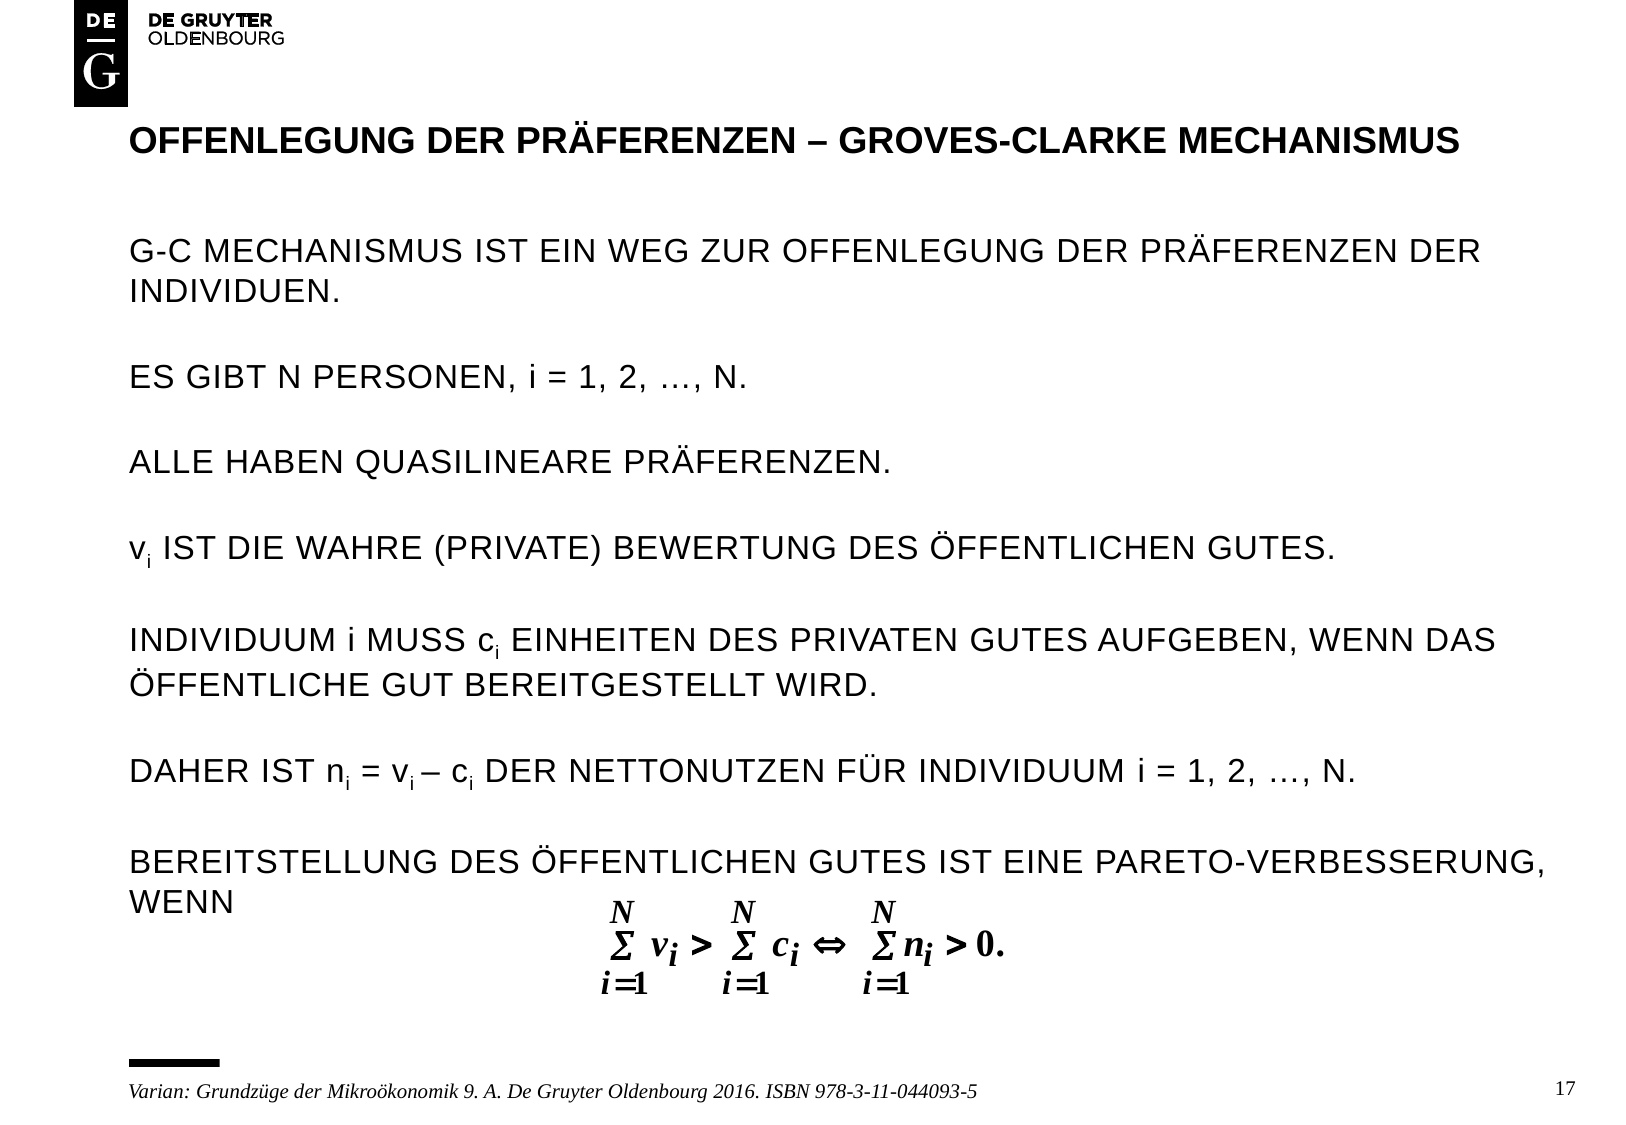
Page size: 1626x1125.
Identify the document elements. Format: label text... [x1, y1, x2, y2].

slide_number 17 [1554, 1074, 1614, 1104]
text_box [598, 893, 1006, 997]
title OFFENLEGUNG DER PRÄFERENZEN – GROVES-CLARKE MECHANISMUS [128, 115, 1555, 173]
list G-C MECHANISMUS IST EIN WEG ZUR OFFENLEGUNG DER PRÄFERENZEN DER INDIVIDUEN. Es gibt n personen, i = 1, 2, …, n. Alle haben quasilineare präferenzen. vi ist die wahre (Private) bewertung des öffentlichen gutes. individuum i muss ci einheiten des privaten gutes aufgeben, wenn das öffentliche gut bereitgestellt wird. Daher ist ni = vi – ci der nettonutzen für Individuum i = 1, 2, …, n. Bereitstellung des öffentlichen gutes ist eine pareto-verbesserung, wenn [129, 229, 1556, 1018]
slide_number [128, 1077, 1539, 1108]
